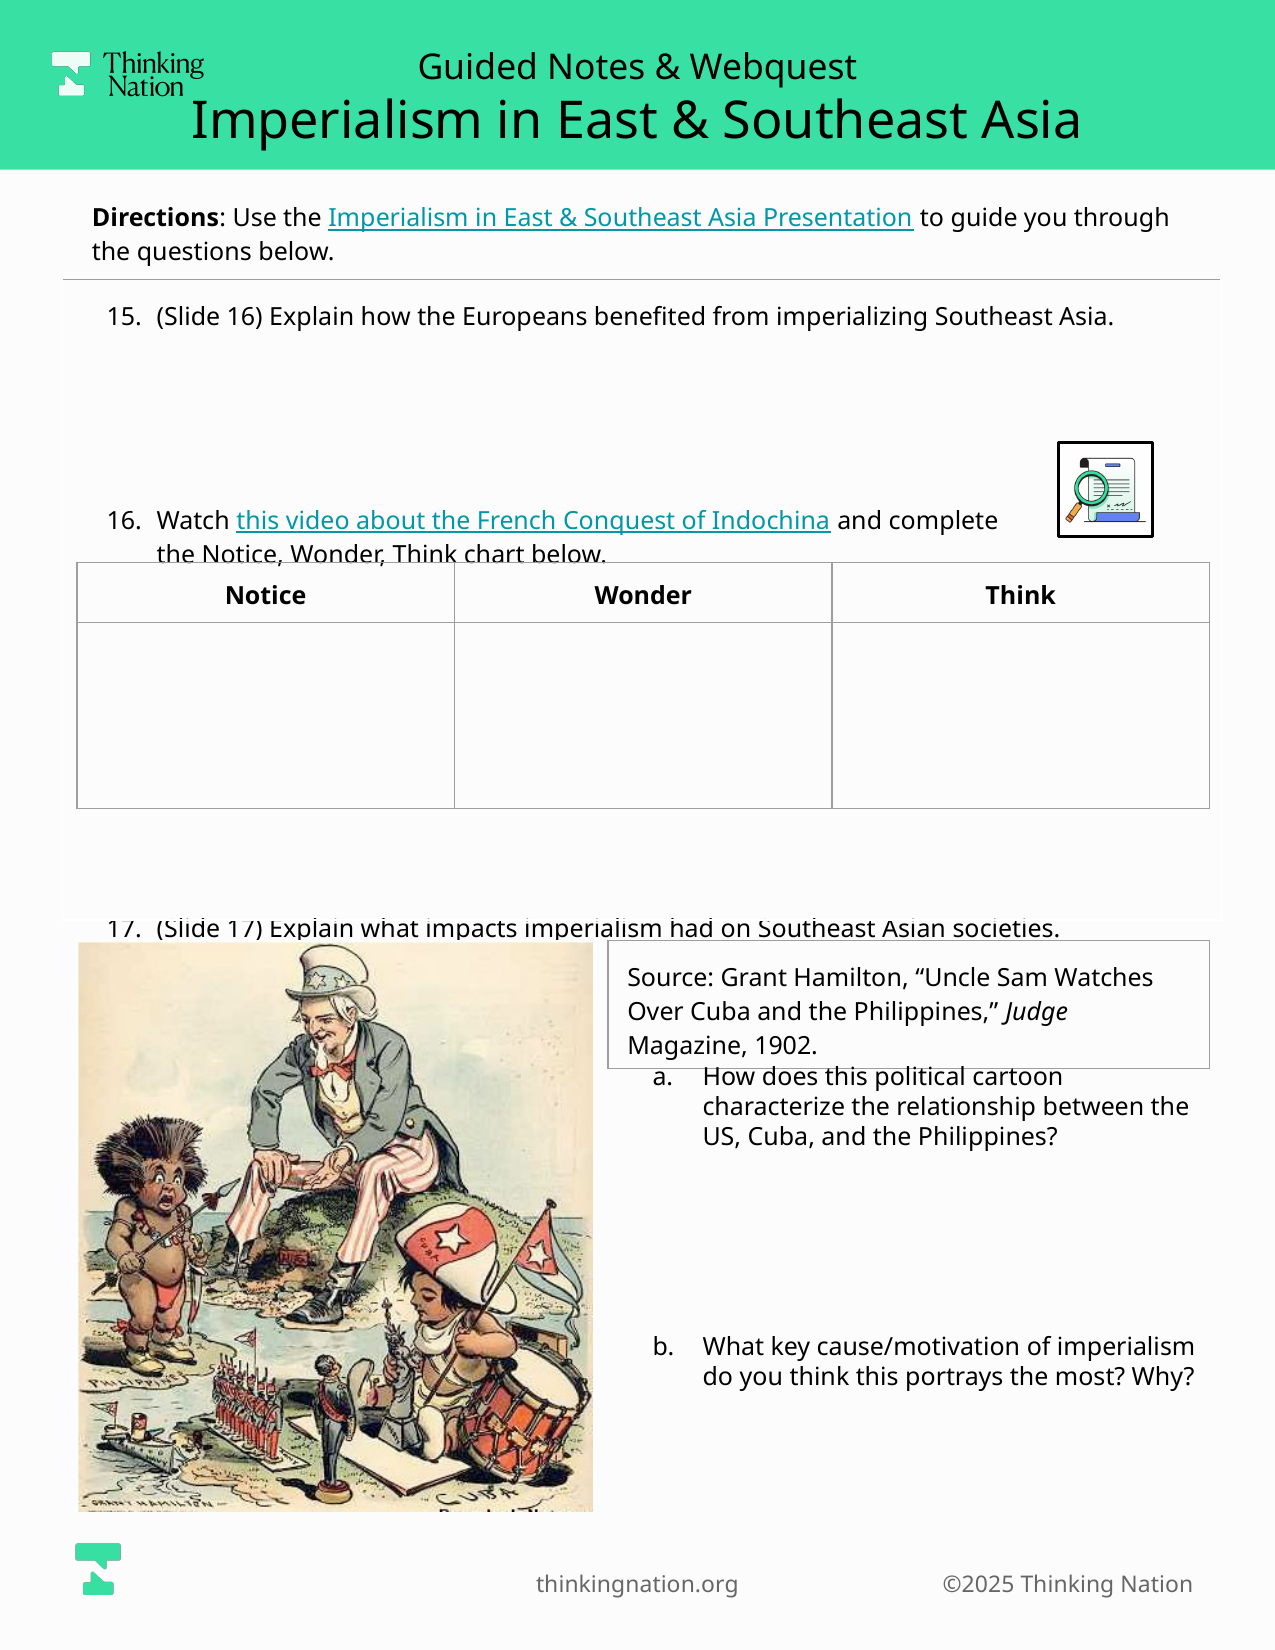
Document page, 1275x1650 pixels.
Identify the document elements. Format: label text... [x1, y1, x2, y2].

table_cell [455, 623, 831, 808]
text_box thinkingnation.org [486, 1553, 789, 1605]
text_box Directions: Use the Imperialism in East & Southeast Asia Presentation to guide you through the questions below. [76, 186, 1198, 279]
table_header Wonder [455, 563, 831, 622]
picture [1059, 444, 1152, 536]
table_header Think [833, 563, 1209, 622]
picture [76, 940, 594, 1513]
picture [35, 37, 210, 110]
table_cell [78, 623, 454, 808]
table_cell [833, 623, 1209, 808]
text_box How does this political cartoon characterize the relationship between the US, Cuba, and the Philippines? What key cause/motivation of imperialism do you think this portrays the most? Why? [612, 1045, 1214, 1435]
table_header (Slide 16) Explain how the Europeans benefited from imperializing Southeast Asia. Watch this video about the French Conquest of Indochina and complete the Notice, Wonder, Think chart below. (Slide 17) Explain what impacts imperialism had on Southeast Asian societies. [63, 280, 1220, 919]
table_header Notice [78, 563, 454, 622]
text_box Guided Notes & Webquest Imperialism in East & Southeast Asia [0, 0, 1275, 170]
text_box ©2025 Thinking Nation [907, 1553, 1210, 1605]
table_header Source: Grant Hamilton, “Uncle Sam Watches Over Cuba and the Philippines,” Judge Magazine, 1902. [609, 941, 1209, 1068]
picture [62, 1533, 134, 1605]
